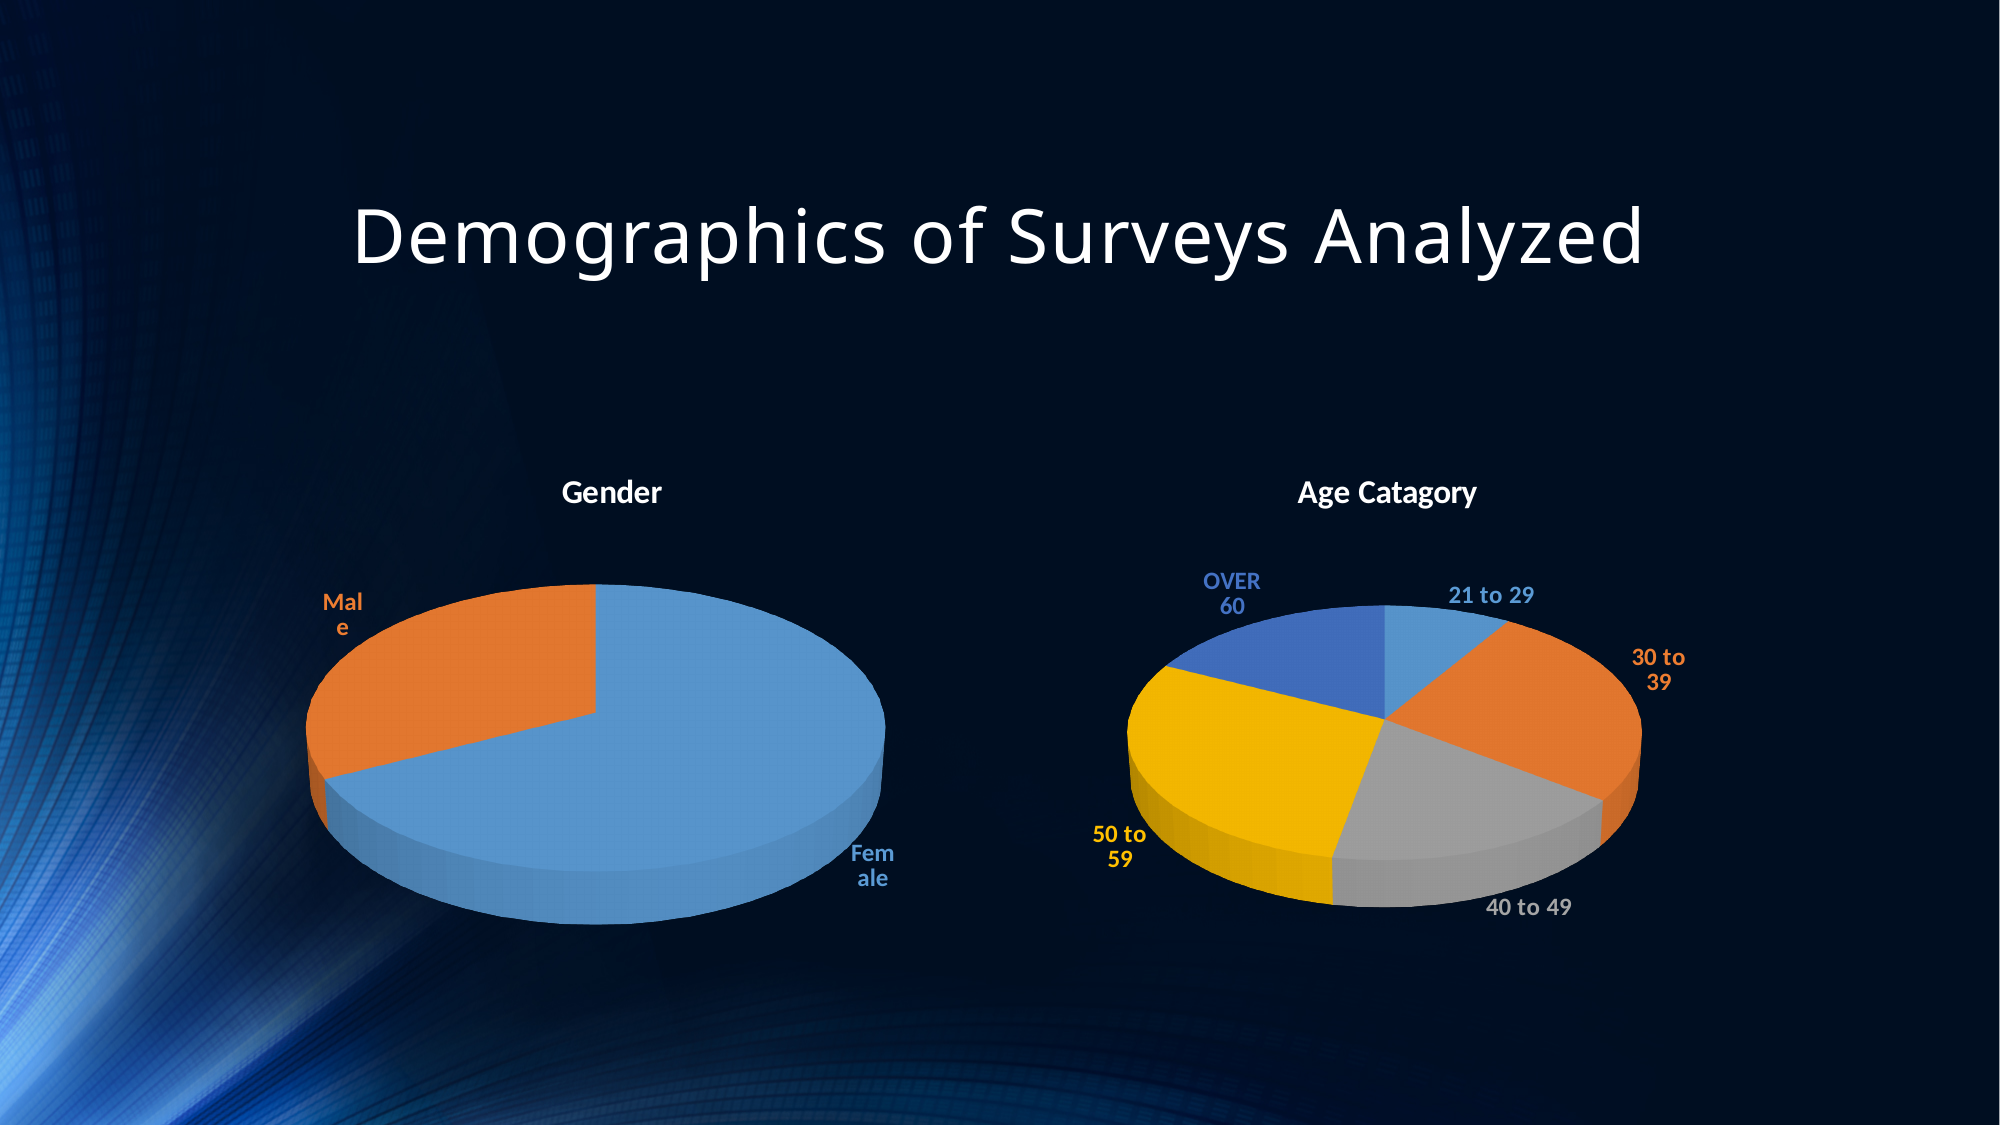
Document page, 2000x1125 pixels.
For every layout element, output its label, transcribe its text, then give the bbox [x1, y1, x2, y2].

picture [0, 0, 2000, 1125]
chart [249, 449, 975, 988]
chart [1025, 449, 1750, 988]
title Demographics of Surveys Analyzed [249, 62, 1750, 288]
